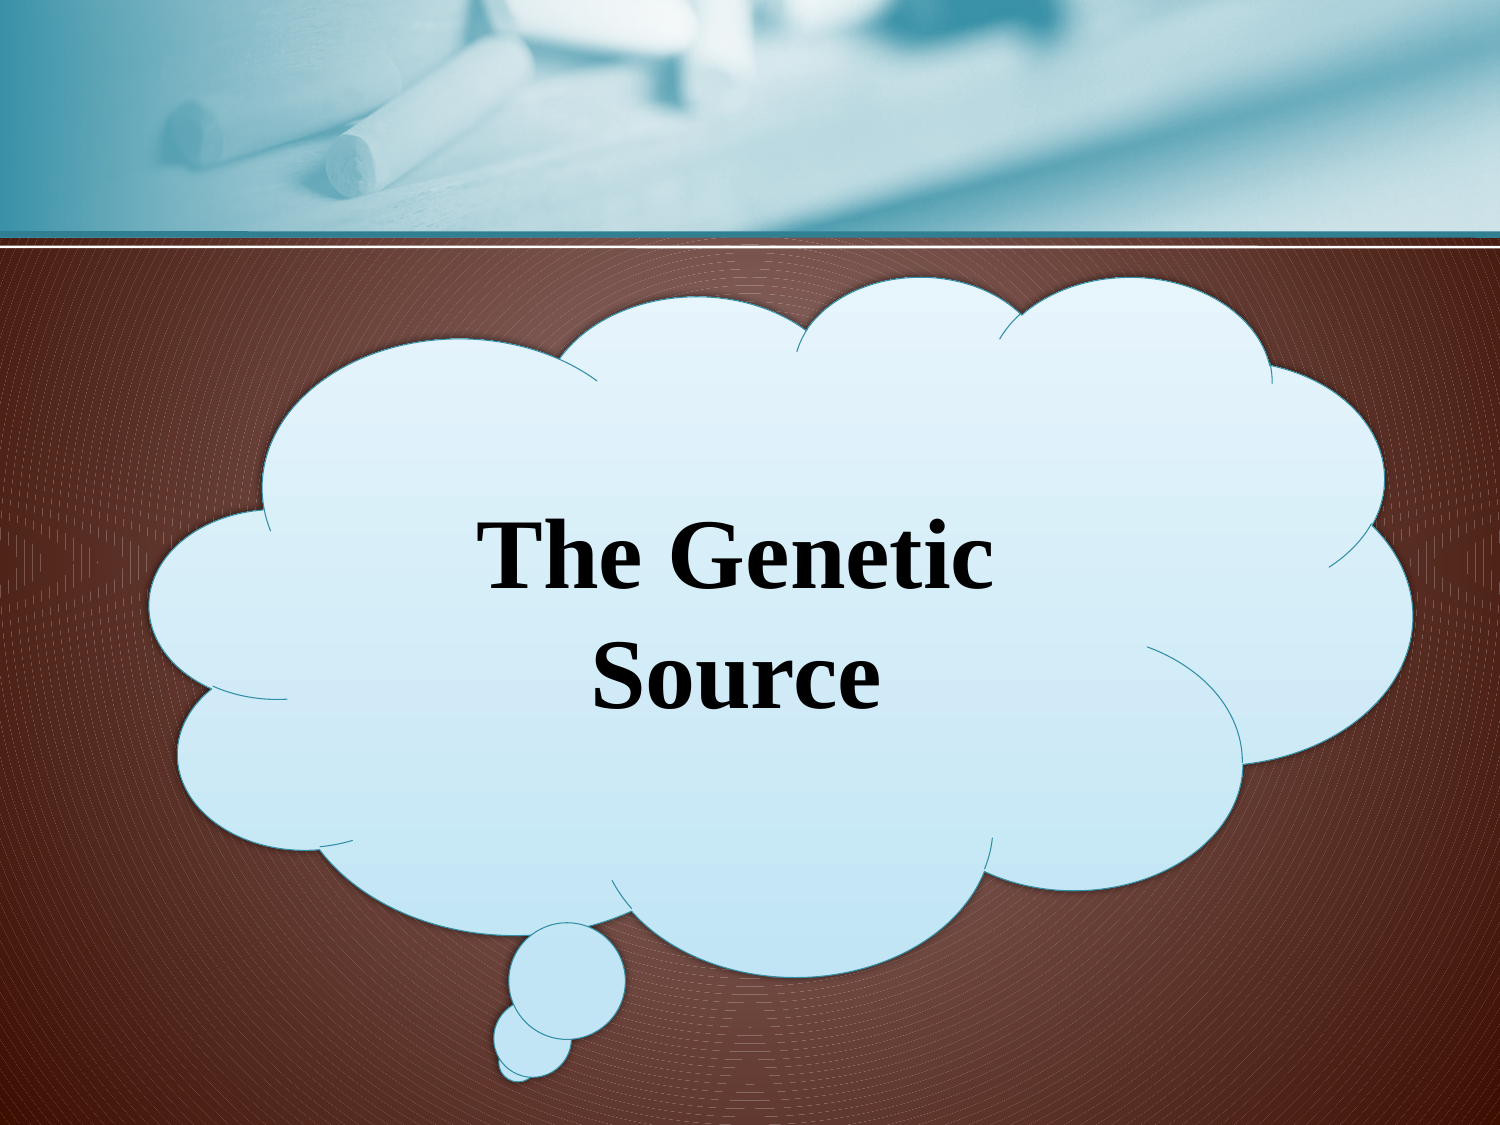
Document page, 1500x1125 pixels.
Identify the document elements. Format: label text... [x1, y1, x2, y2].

text_box The Genetic Source [148, 276, 1414, 1083]
